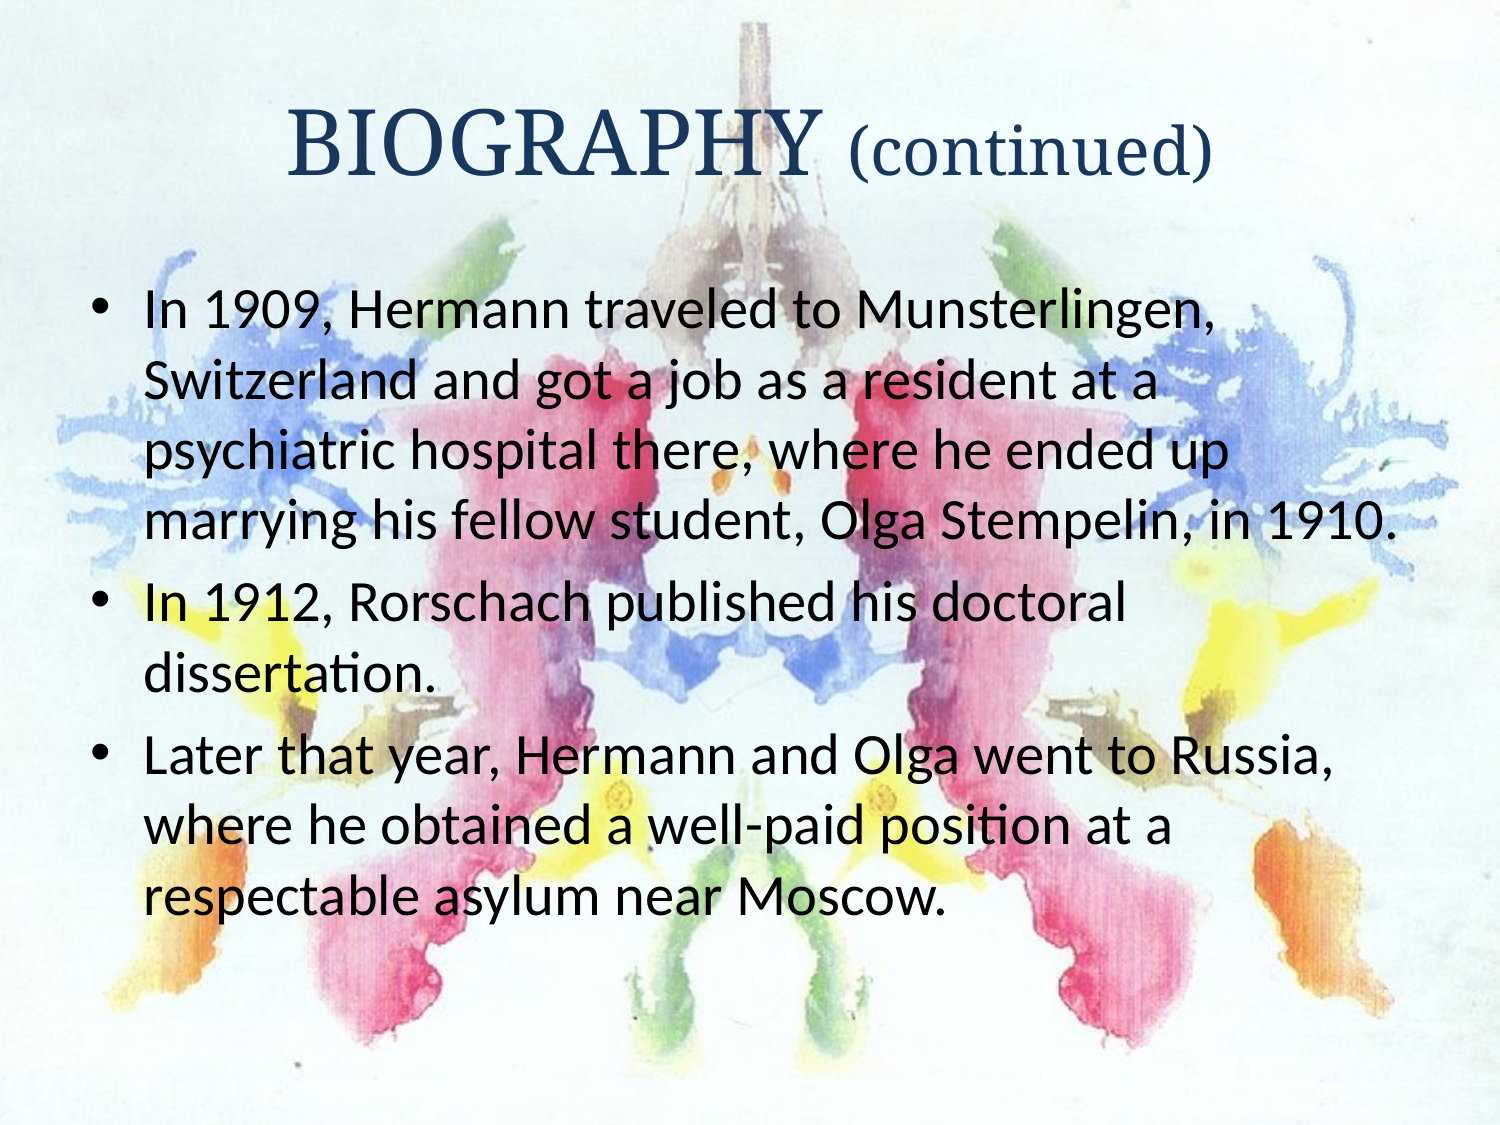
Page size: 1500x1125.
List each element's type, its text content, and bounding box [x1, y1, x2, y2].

title BIOGRAPHY (continued) [75, 45, 1425, 233]
list In 1909, Hermann traveled to Munsterlingen, Switzerland and got a job as a resident at a psychiatric hospital there, where he ended up marrying his fellow student, Olga Stempelin, in 1910. In 1912, Rorschach published his doctoral dissertation. Later that year, Hermann and Olga went to Russia, where he obtained a well-paid position at a respectable asylum near Moscow. [75, 262, 1425, 1005]
